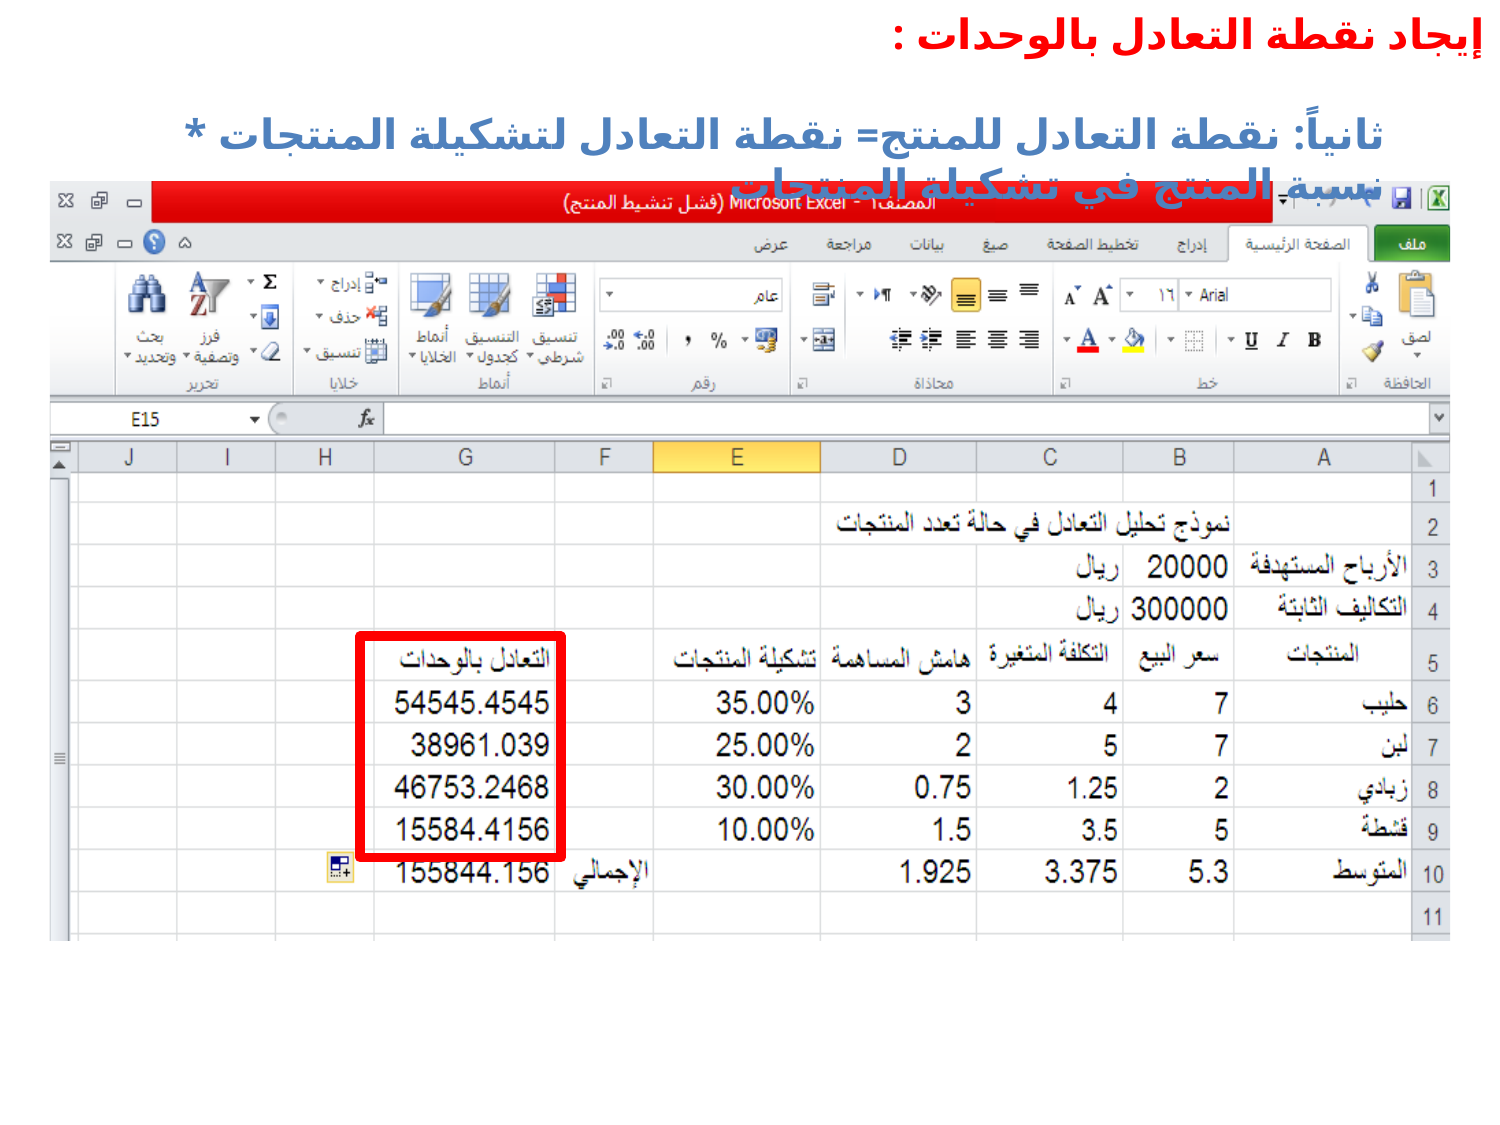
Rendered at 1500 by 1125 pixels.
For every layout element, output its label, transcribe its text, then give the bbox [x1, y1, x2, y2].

text_box إيجاد نقطة التعادل بالوحدات : [247, 0, 1500, 65]
picture [49, 181, 1451, 941]
text_box ثانياً: نقطة التعادل للمنتج= نقطة التعادل لتشكيلة المنتجات * نسبة المنتج في تشكيلة المنتجات [99, 100, 1401, 180]
